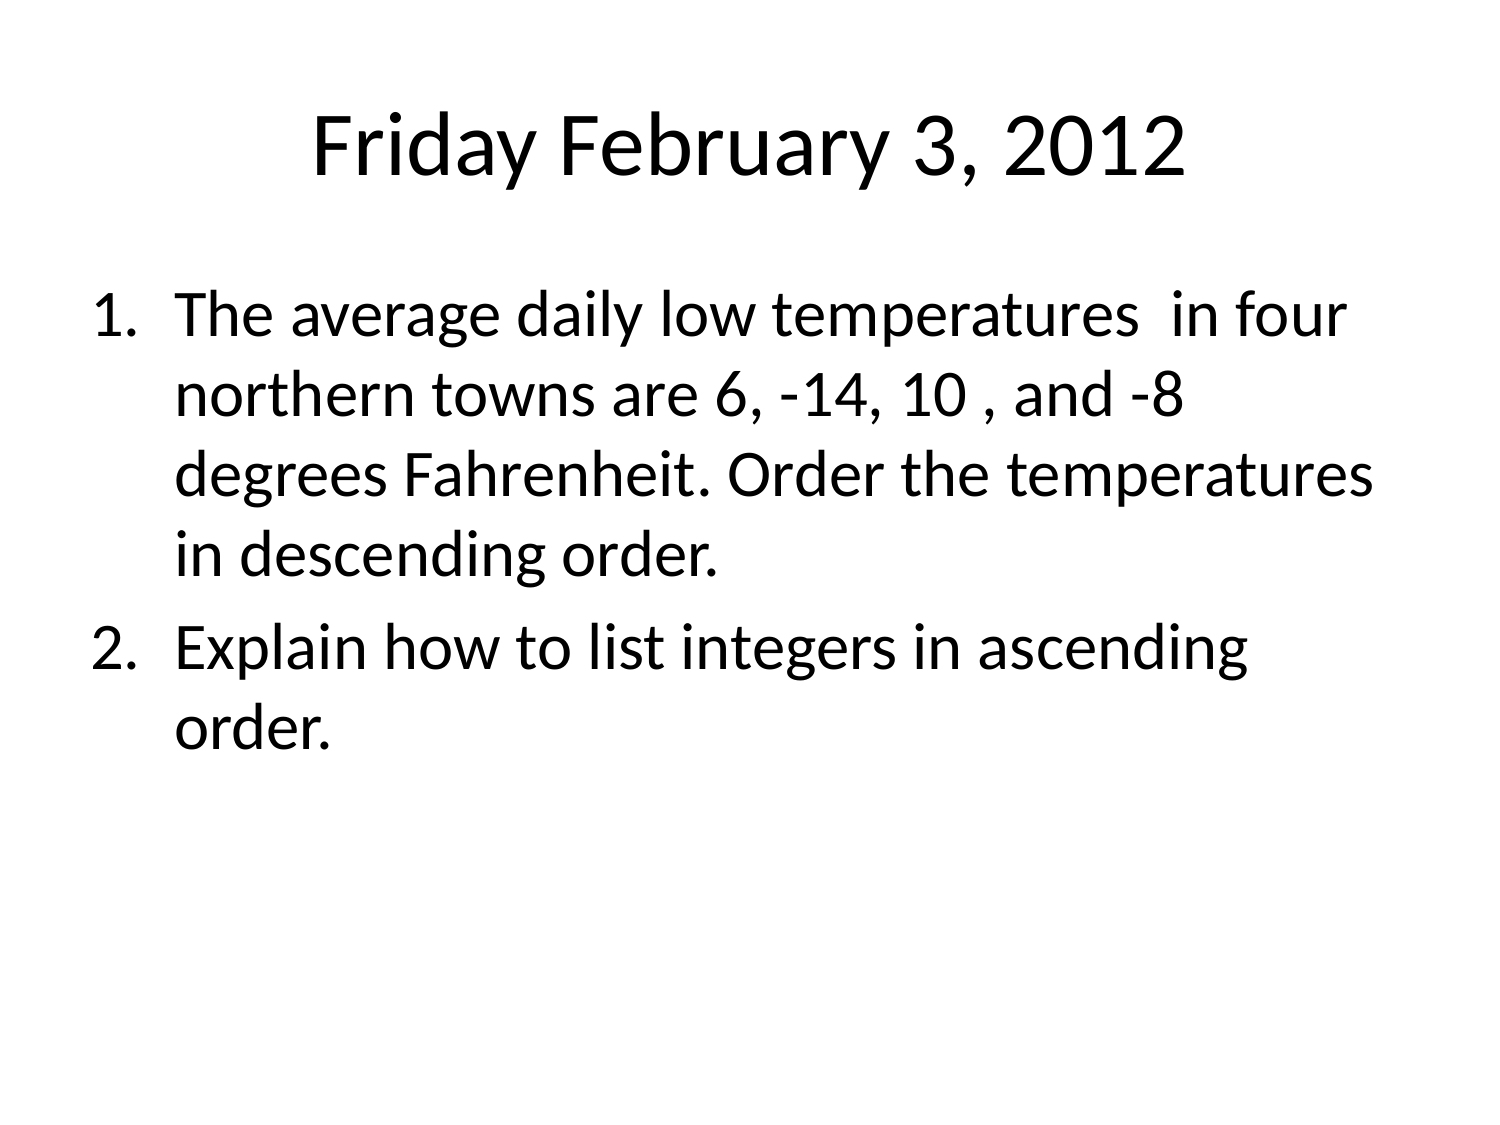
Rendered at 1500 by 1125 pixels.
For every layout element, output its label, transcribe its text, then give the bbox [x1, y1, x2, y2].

title Friday February 3, 2012 [75, 45, 1425, 233]
list The average daily low temperatures in four northern towns are 6, -14, 10 , and -8 degrees Fahrenheit. Order the temperatures in descending order. Explain how to list integers in ascending order. [75, 262, 1425, 1005]
